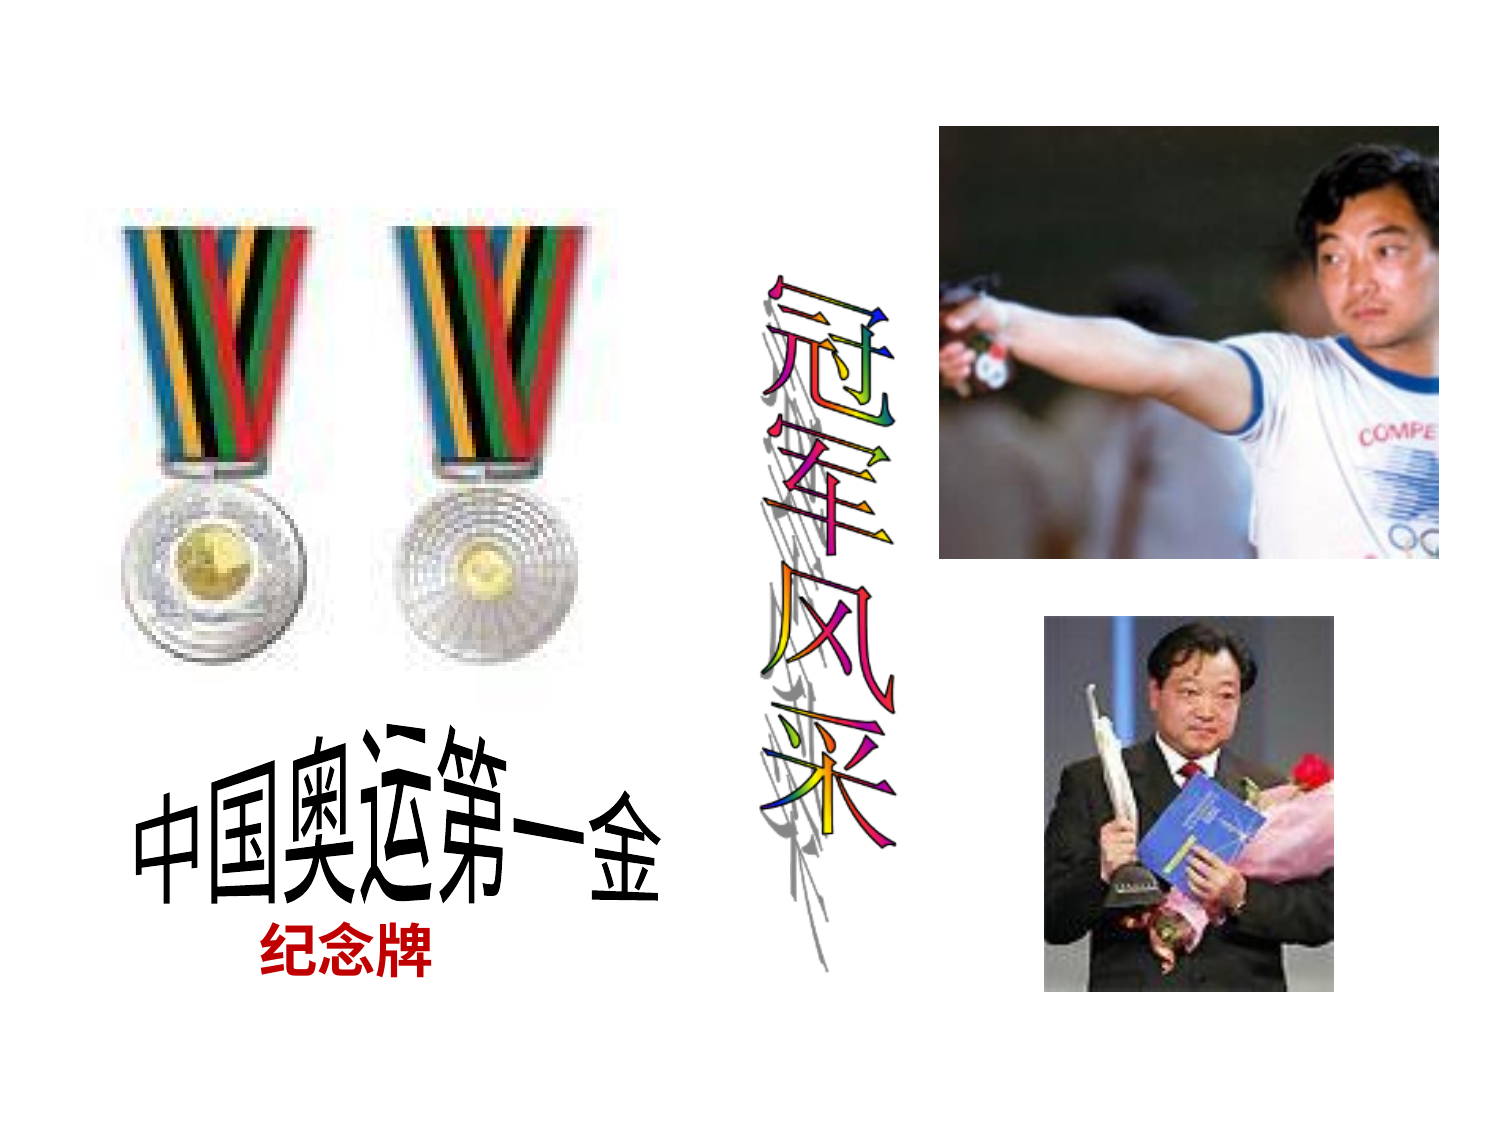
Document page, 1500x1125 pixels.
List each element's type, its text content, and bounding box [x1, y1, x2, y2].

picture [1044, 616, 1334, 992]
text_box 纪念牌 [244, 906, 807, 992]
picture [49, 137, 650, 756]
picture [759, 274, 898, 974]
picture [939, 126, 1440, 559]
